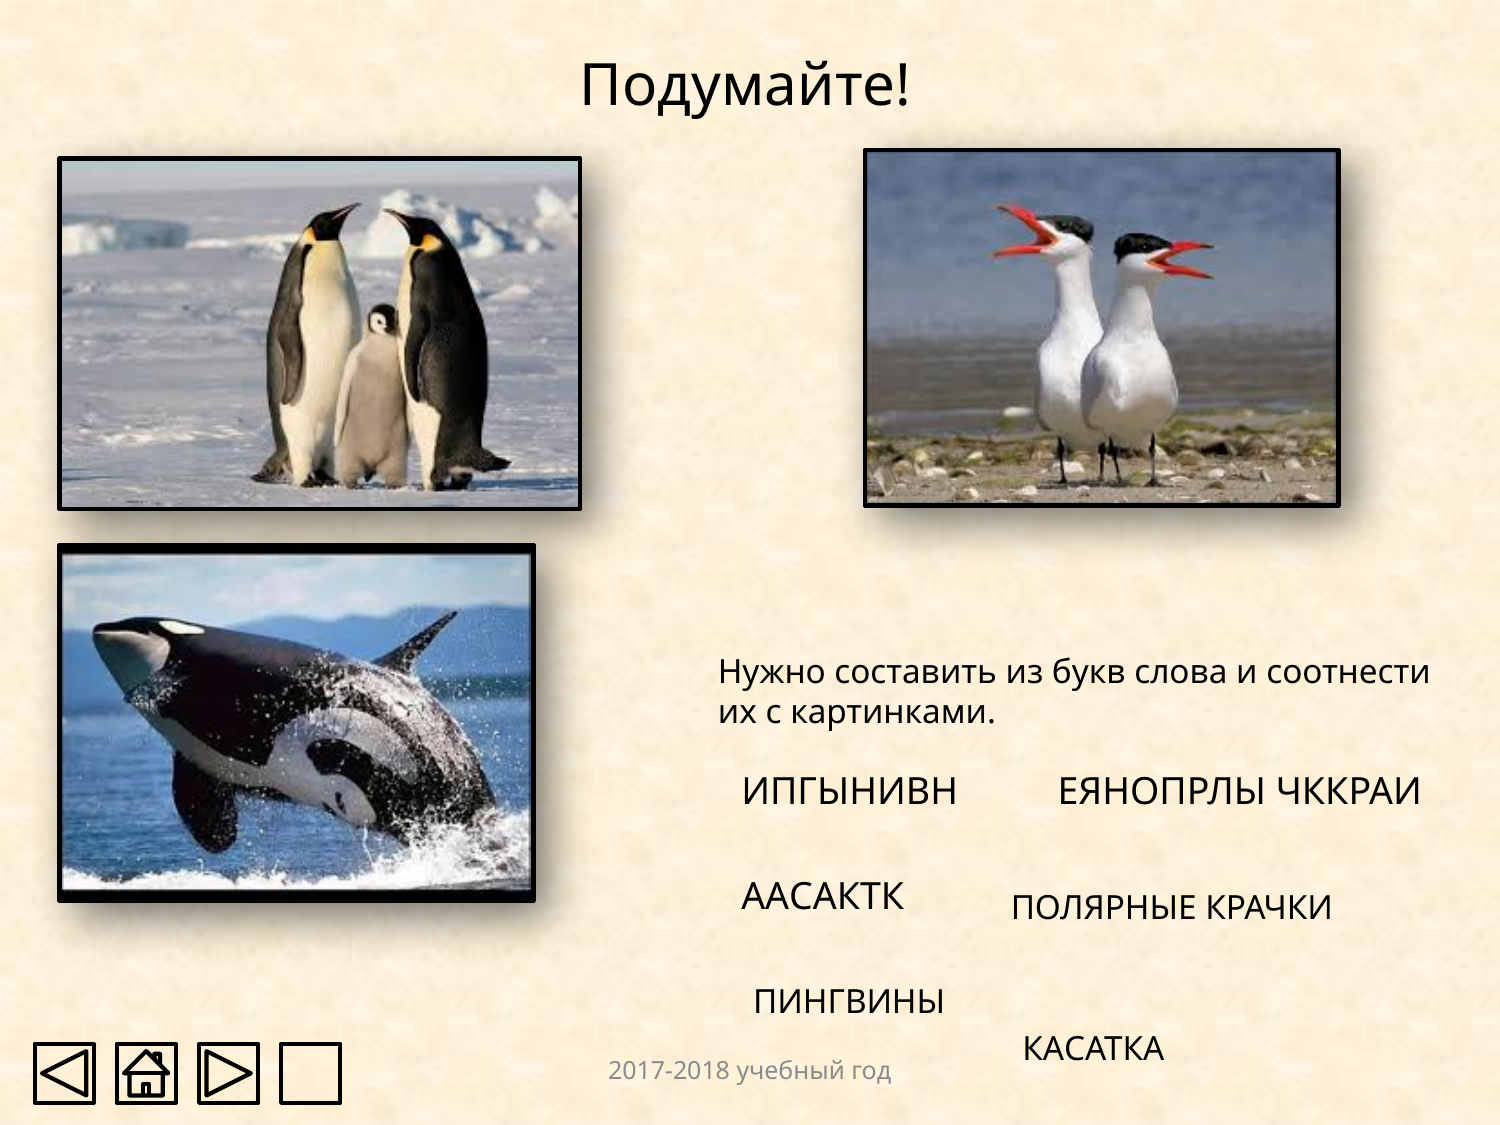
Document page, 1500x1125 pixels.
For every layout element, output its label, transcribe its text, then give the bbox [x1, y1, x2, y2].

text_box Нужно составить из букв слова и соотнести их с картинками. [703, 642, 1465, 738]
text_box ИПГЫНИВН [726, 759, 996, 820]
text_box КАСАТКА [1007, 1019, 1278, 1075]
text_box ПИНГВИНЫ [738, 972, 985, 1028]
text_box ААСАКТК [726, 865, 938, 925]
title Подумайте! [70, 23, 1421, 141]
text_box ЕЯНОПРЛЫ ЧККРАИ [1042, 759, 1454, 820]
footer 2017-2018 учебный год [550, 1041, 950, 1102]
picture [0, 0, 1500, 1125]
text_box ПОЛЯРНЫЕ КРАЧКИ [996, 878, 1442, 934]
